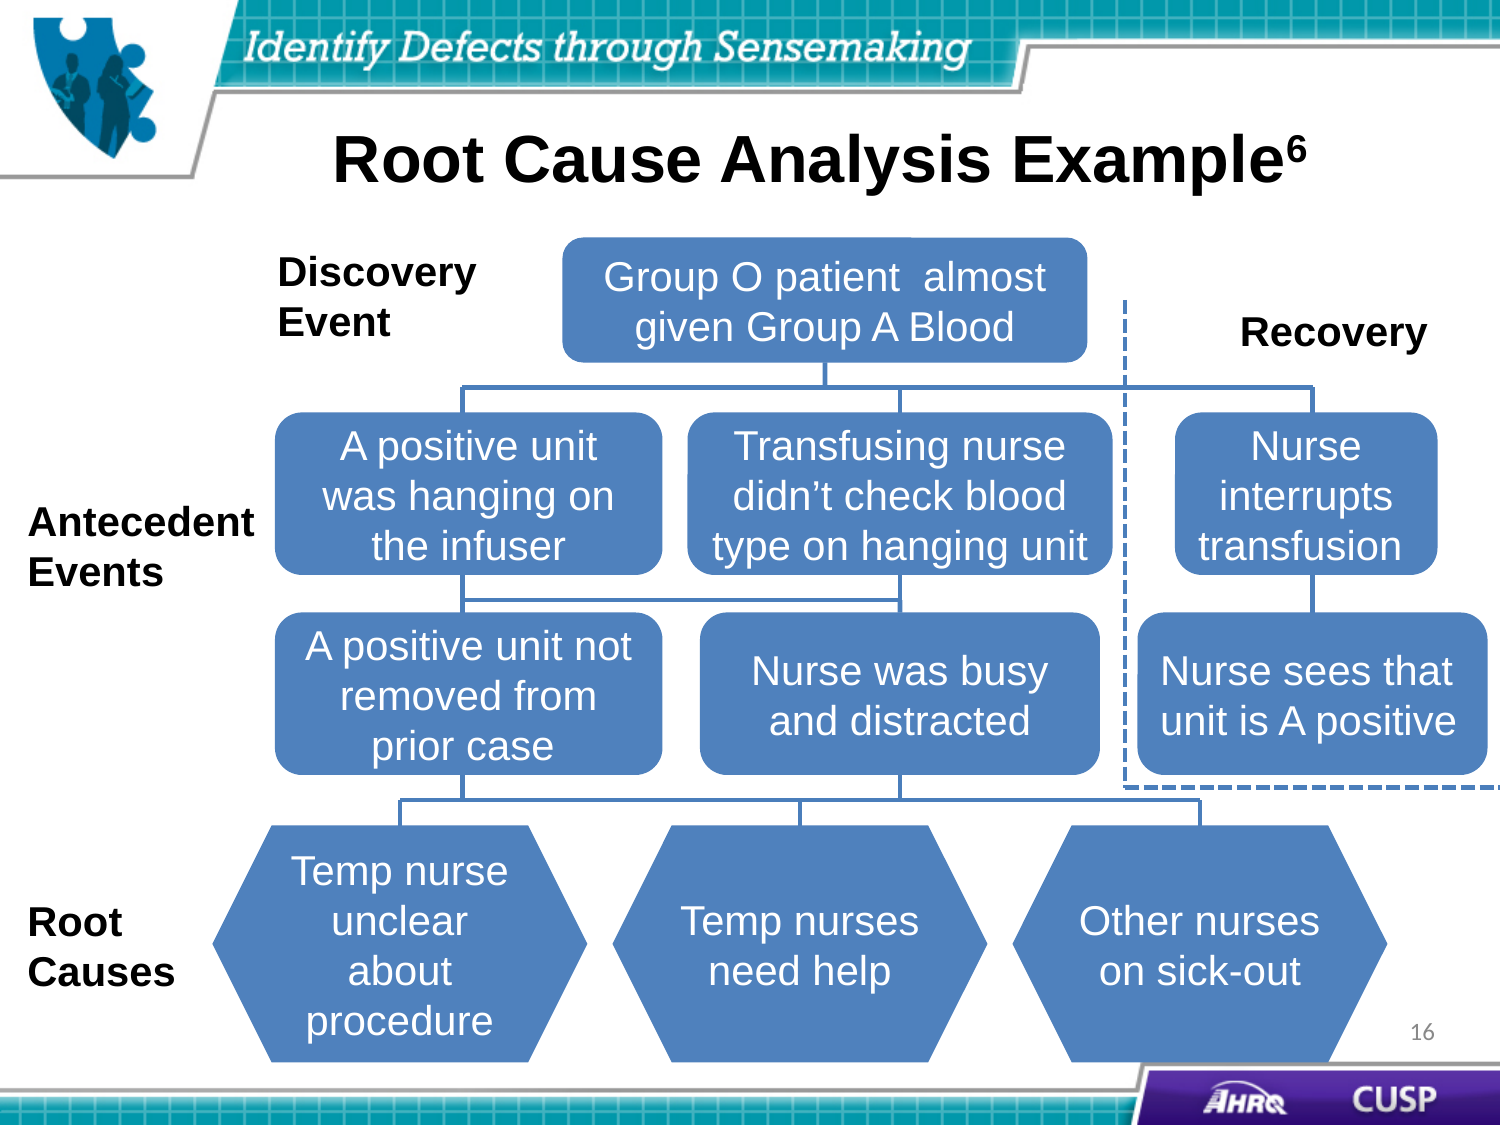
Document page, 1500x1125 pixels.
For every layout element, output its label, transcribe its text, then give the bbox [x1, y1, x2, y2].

title Root Cause Analysis Example6 [145, 62, 1496, 251]
picture [139, 108, 145, 118]
picture [0, 0, 1500, 1125]
text_box Root Causes [12, 887, 200, 1003]
text_box Antecedent Events [12, 487, 207, 603]
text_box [212, 237, 1488, 1063]
